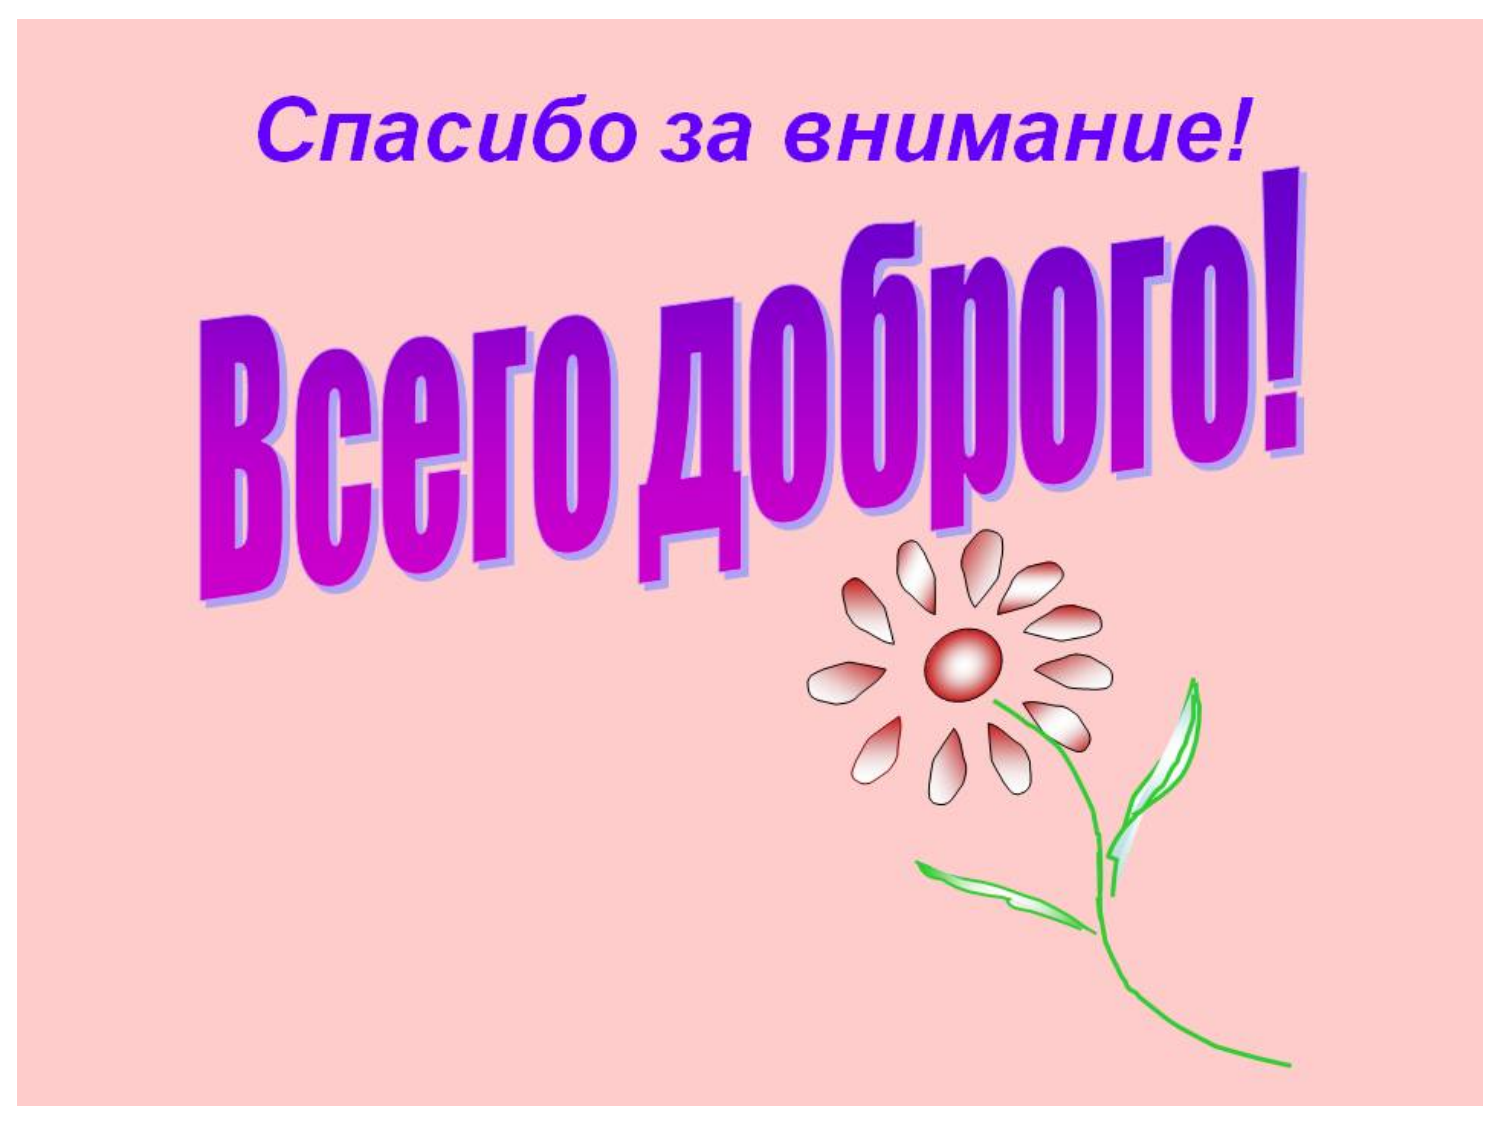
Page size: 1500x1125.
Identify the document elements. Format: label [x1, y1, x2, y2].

list [17, 18, 1483, 1107]
